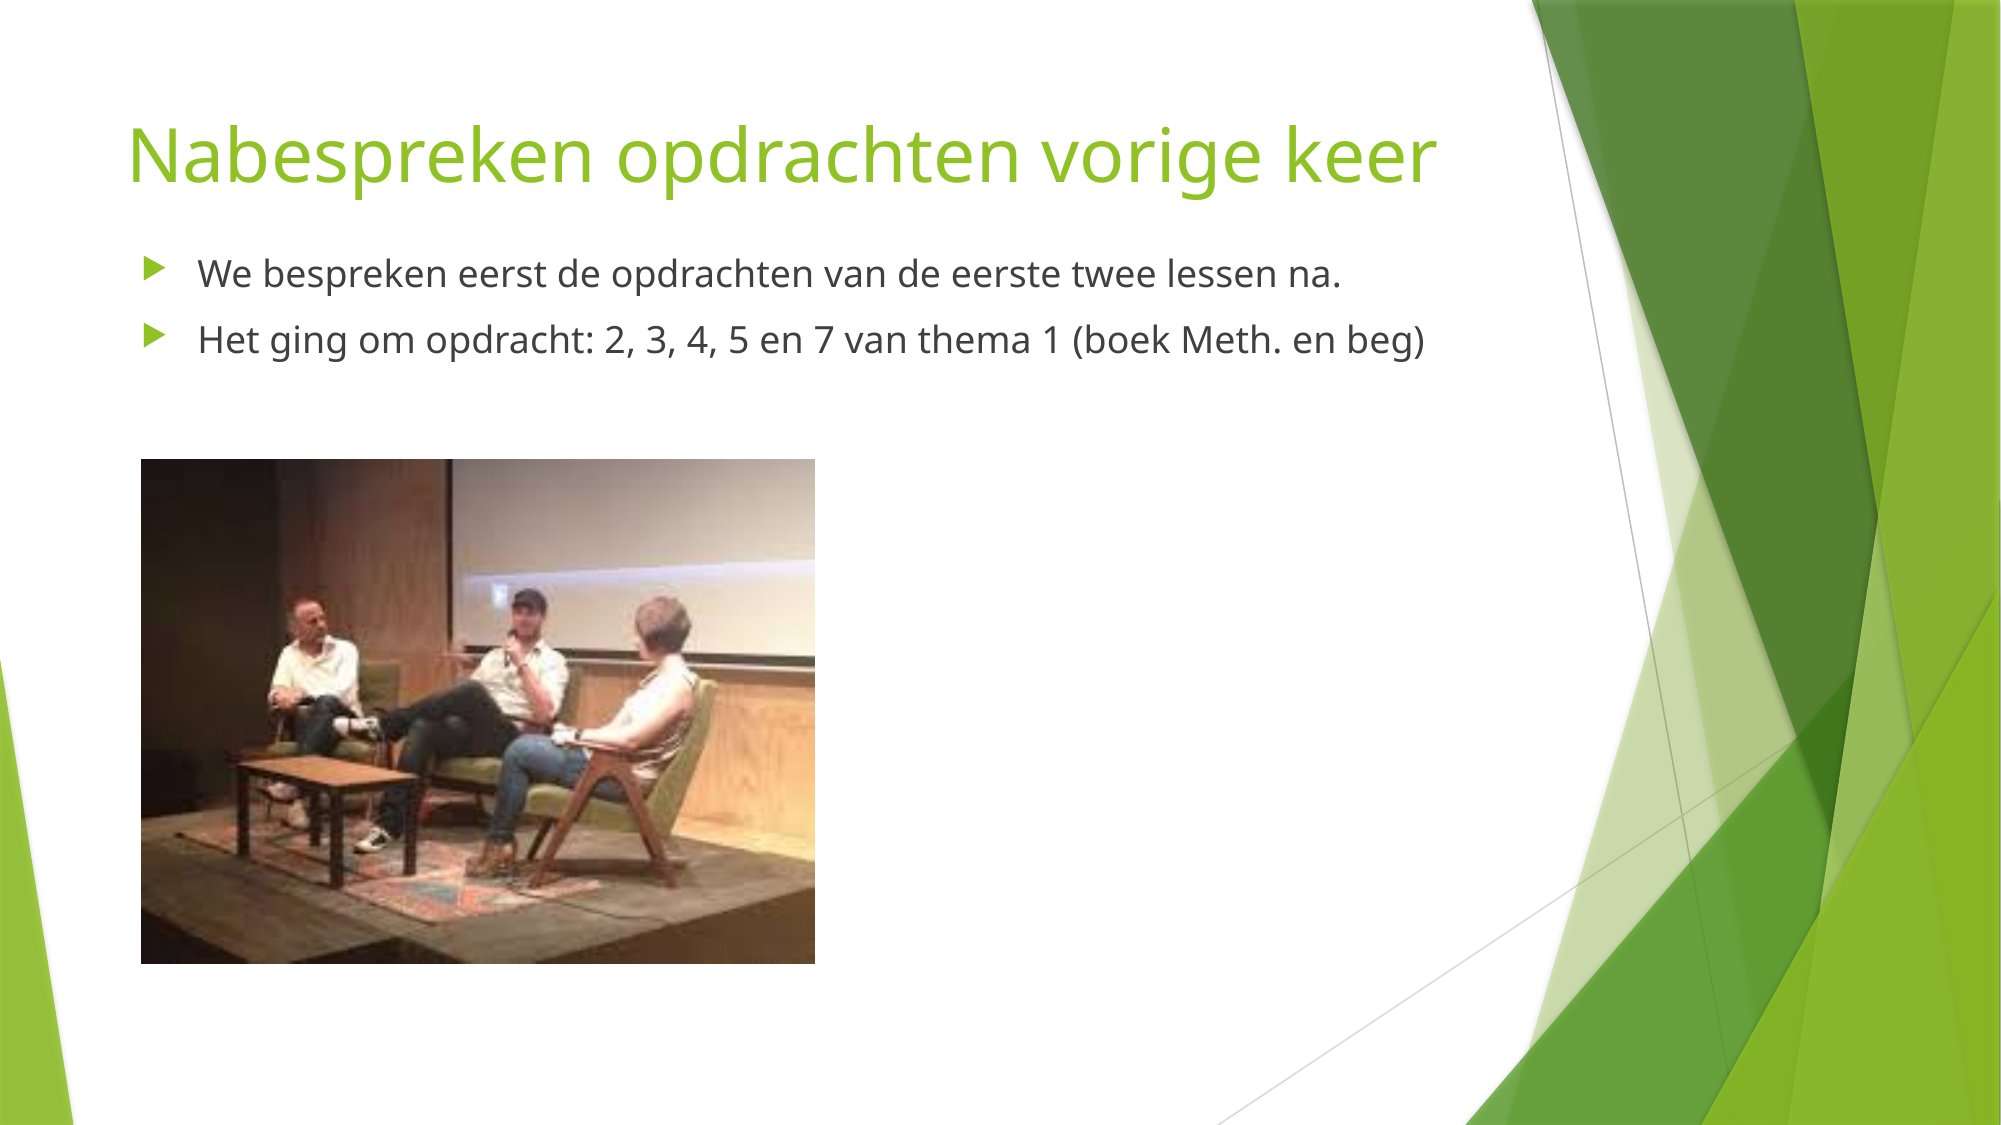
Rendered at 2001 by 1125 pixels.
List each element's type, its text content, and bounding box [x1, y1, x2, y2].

list We bespreken eerst de opdrachten van de eerste twee lessen na. Het ging om opdracht: 2, 3, 4, 5 en 7 van thema 1 (boek Meth. en beg) [126, 243, 1537, 880]
title Nabespreken opdrachten vorige keer [111, 99, 1522, 317]
picture [140, 459, 815, 965]
